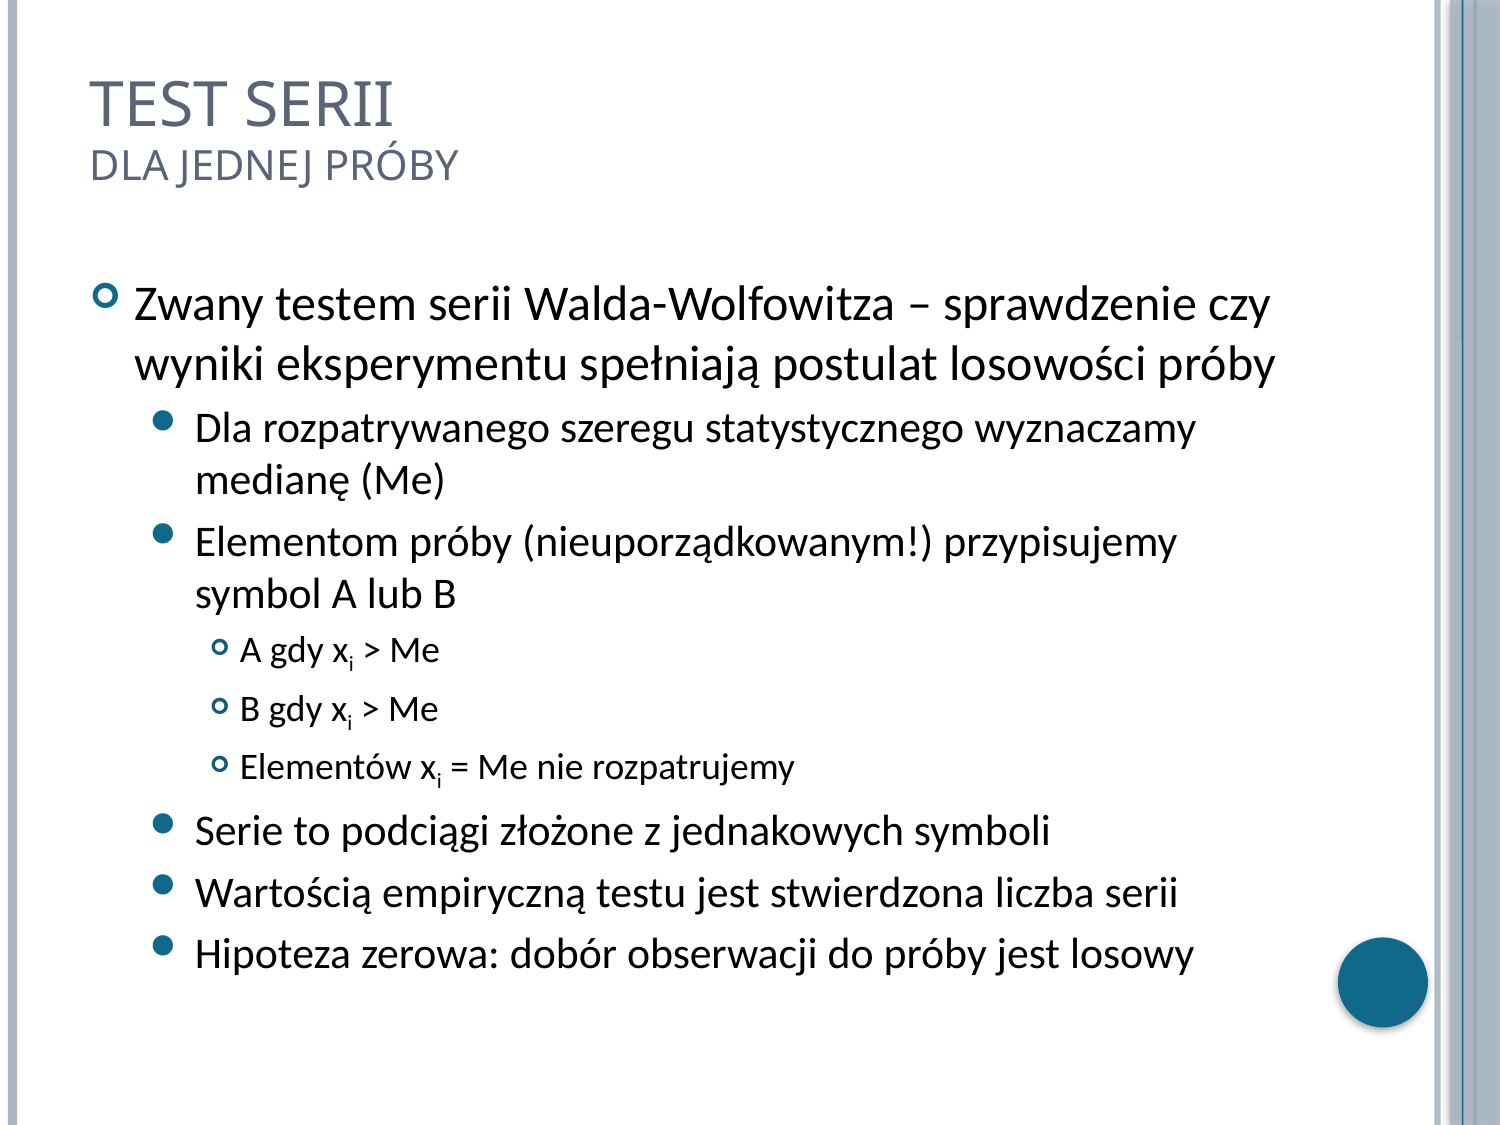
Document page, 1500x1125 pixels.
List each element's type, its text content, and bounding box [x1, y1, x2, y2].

list Zwany testem serii Walda-Wolfowitza – sprawdzenie czy wyniki eksperymentu spełniają postulat losowości próby Dla rozpatrywanego szeregu statystycznego wyznaczamy medianę (Me) Elementom próby (nieuporządkowanym!) przypisujemy symbol A lub B A gdy xi > Me B gdy xi > Me Elementów xi = Me nie rozpatrujemy Serie to podciągi złożone z jednakowych symboli Wartością empiryczną testu jest stwierdzona liczba serii Hipoteza zerowa: dobór obserwacji do próby jest losowy [75, 262, 1300, 1062]
title Test serii Dla jednej próby [75, 45, 1300, 197]
